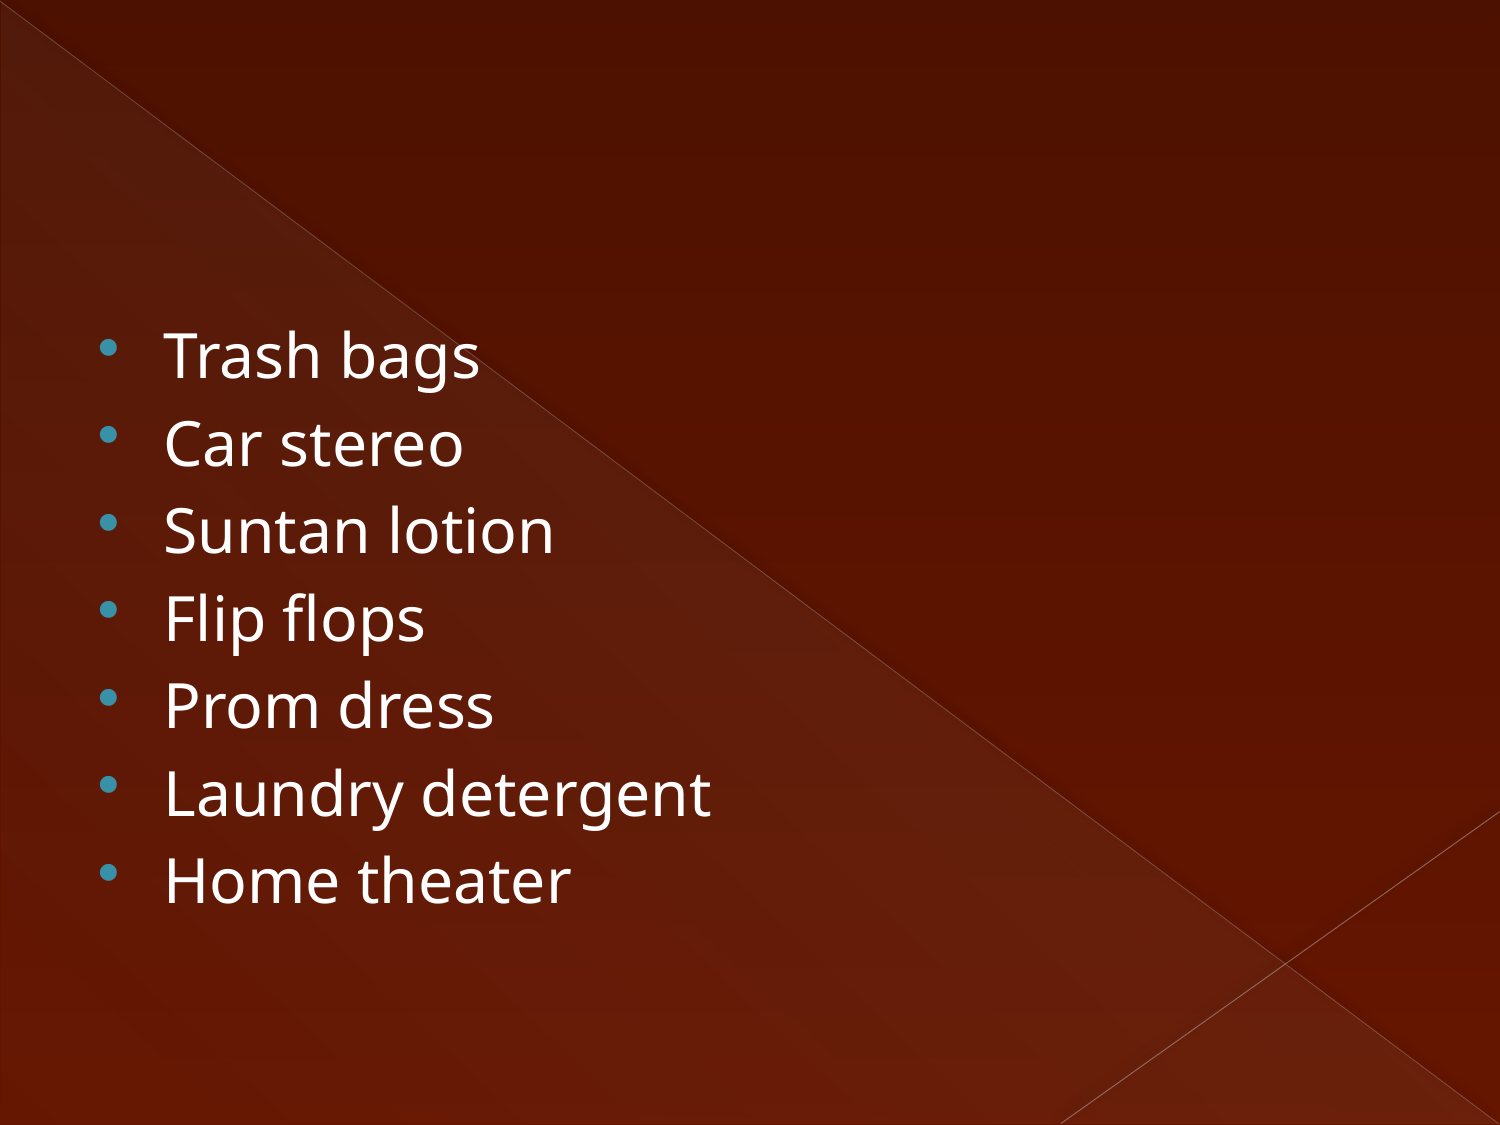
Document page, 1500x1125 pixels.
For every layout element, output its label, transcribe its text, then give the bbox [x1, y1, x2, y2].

list Trash bags Car stereo Suntan lotion Flip flops Prom dress Laundry detergent Home theater [75, 308, 1425, 1059]
